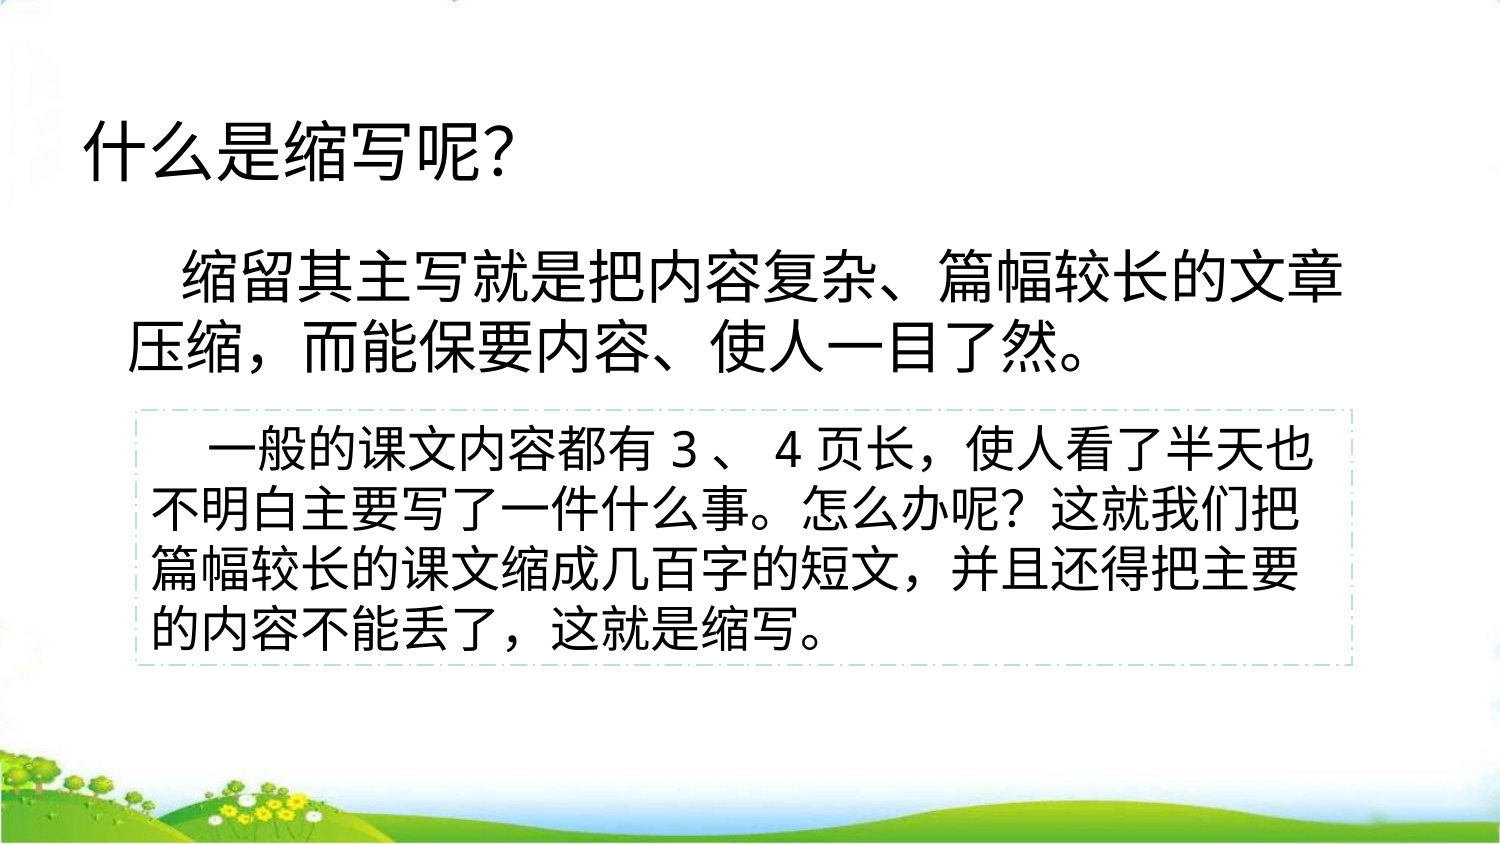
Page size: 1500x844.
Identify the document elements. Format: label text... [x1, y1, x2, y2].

text_box 一般的课文内容都有3、4页长，使人看了半天也不明白主要写了一件什么事。怎么办呢？这就我们把篇幅较长的课文缩成几百字的短文，并且还得把主要的内容不能丢了，这就是缩写。 [135, 409, 1353, 666]
text_box 缩留其主写就是把内容复杂、篇幅较长的文章压缩，而能保要内容、使人一目了然。 [112, 232, 1388, 388]
picture [0, 0, 1500, 844]
text_box 什么是缩写呢？ [67, 102, 564, 198]
